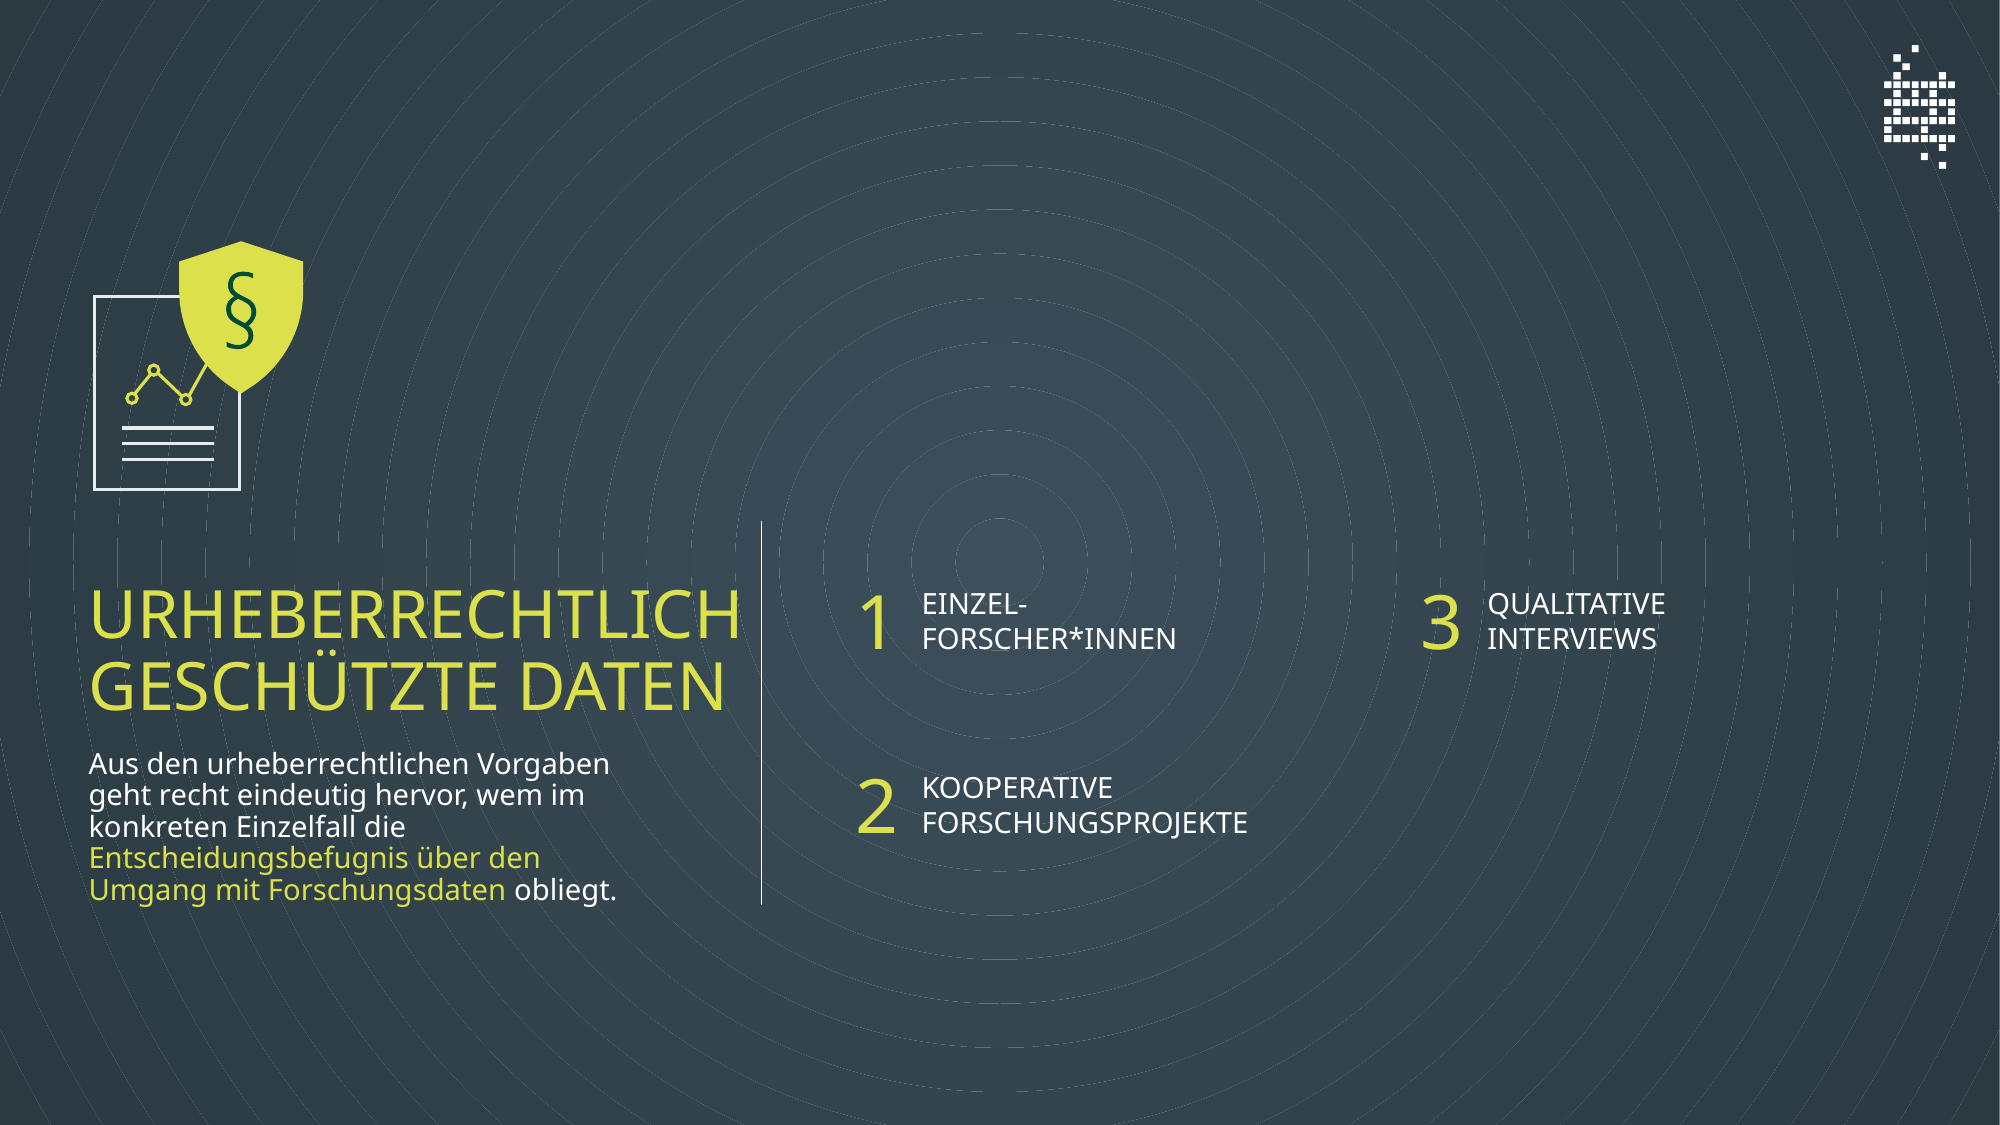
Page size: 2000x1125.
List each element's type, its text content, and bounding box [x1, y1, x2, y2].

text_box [94, 296, 240, 489]
text_box 3 [1340, 574, 1488, 677]
text_box [0, 0, 2000, 1125]
text_box 1 [775, 574, 922, 677]
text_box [178, 240, 302, 394]
text_box 2 [775, 758, 922, 861]
picture [1884, 45, 1955, 169]
list Aus den urheberrechtlichen Vorgaben geht recht eindeutig hervor, wem im konkreten Einzelfall die Entscheidungsbefugnis über den Umgang mit Forschungsdaten obliegt. [88, 483, 647, 985]
text_box Kooperative Forschungsprojekte [921, 769, 1334, 840]
text_box Qualitative Interviews [1487, 585, 1900, 656]
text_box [126, 351, 214, 405]
text_box Einzel- forscher*innen [921, 585, 1223, 656]
